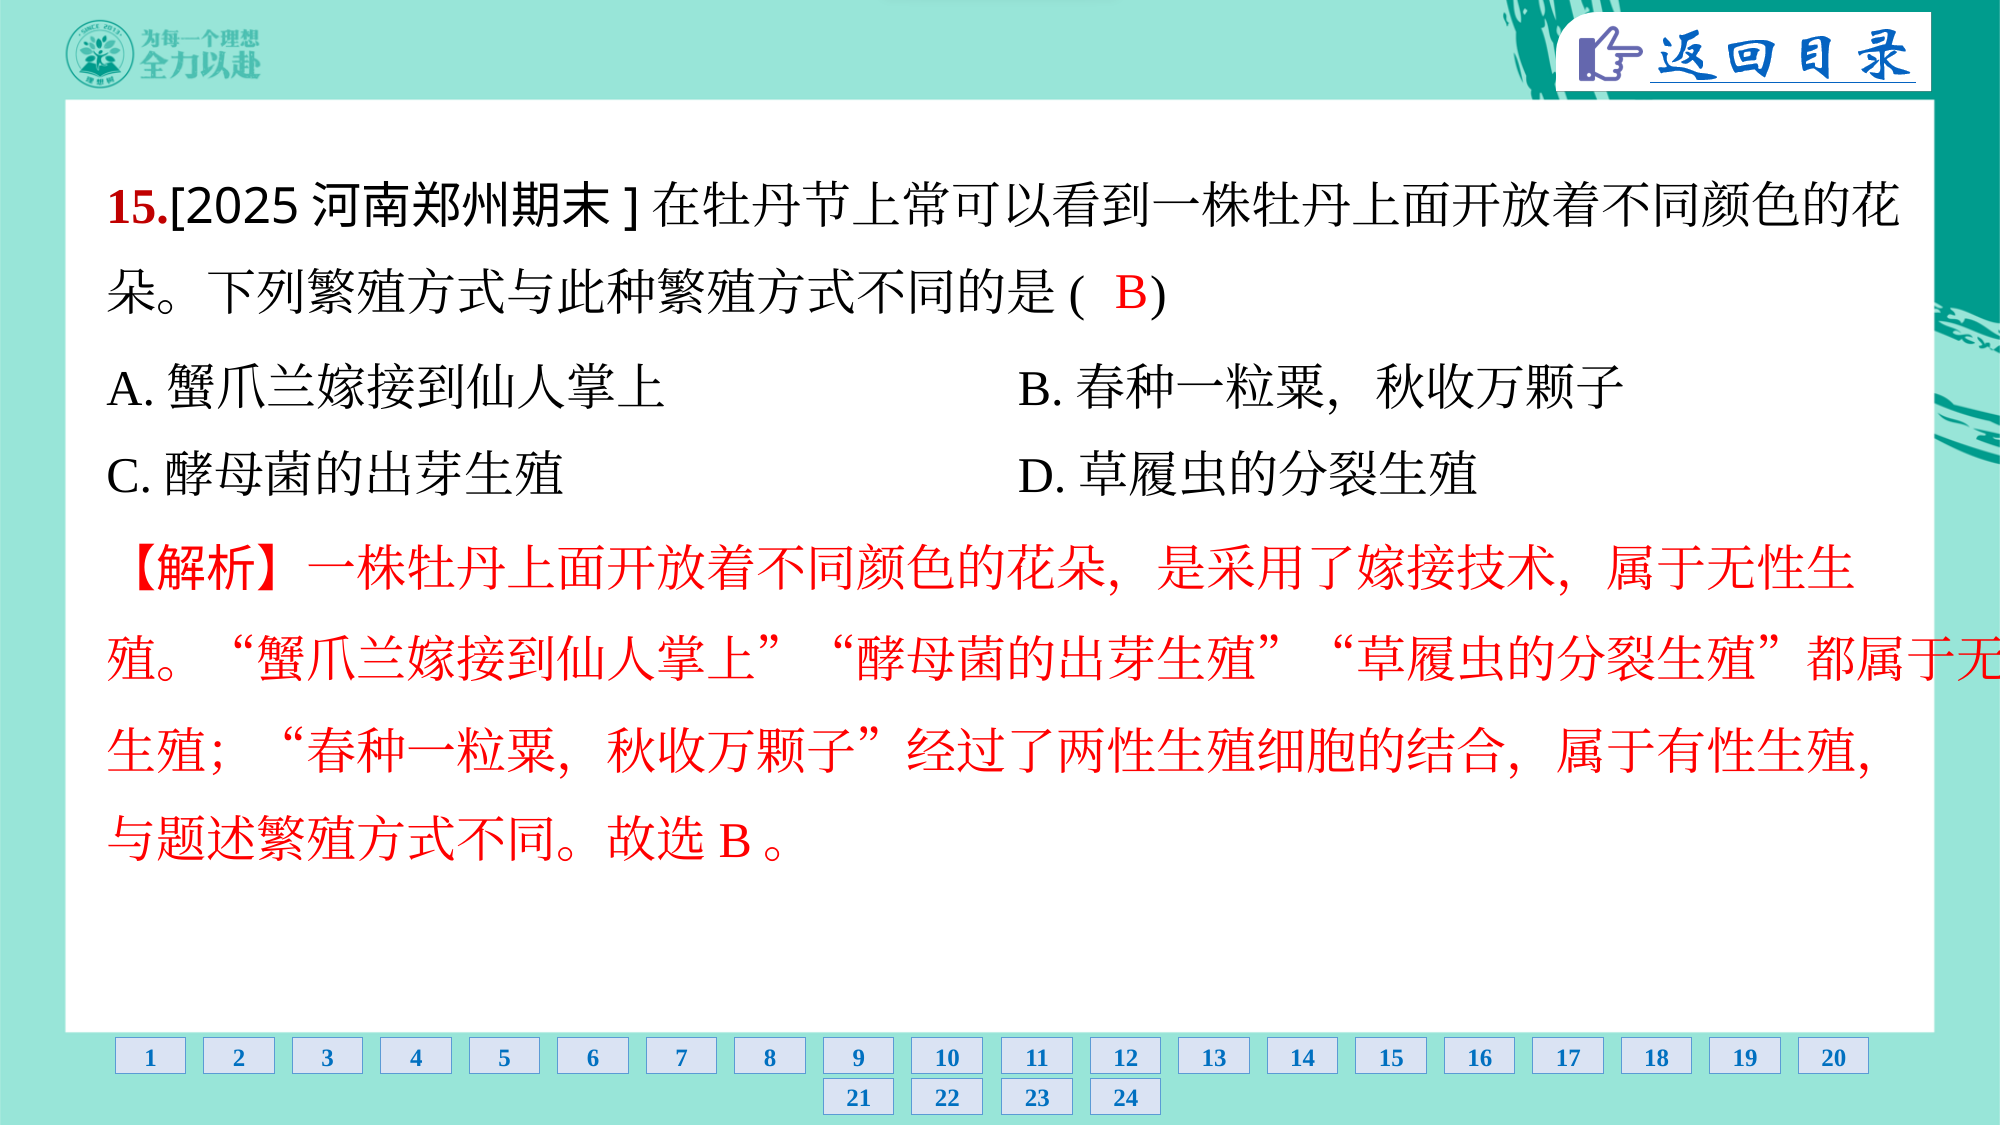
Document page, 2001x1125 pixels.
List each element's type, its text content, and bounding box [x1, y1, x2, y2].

text_box A.蟹爪兰嫁接到仙人掌上 B.春种一粒粟，秋收万颗子 C.酵母菌的出芽生殖 D.草履虫的分裂生殖 [106, 323, 1895, 493]
text_box 【解析】一株牡丹上面开放着不同颜色的花朵，是采用了嫁接技术，属于无性生 殖。“蟹爪兰嫁接到仙人掌上”“酵母菌的出芽生殖”“草履虫的分裂生殖”都属于无性 生殖；“春种一粒粟，秋收万颗子”经过了两性生殖细胞的结合，属于有性生殖， 与题述繁殖方式不同。故选B。 [106, 504, 1895, 858]
text_box 15.[2025河南郑州期末]在牡丹节上常可以看到一株牡丹上面开放着不同颜色的花 朵。下列繁殖方式与此种繁殖方式不同的是( ) [106, 141, 1895, 312]
picture [0, 0, 2000, 1125]
text_box B [1096, 231, 1167, 310]
